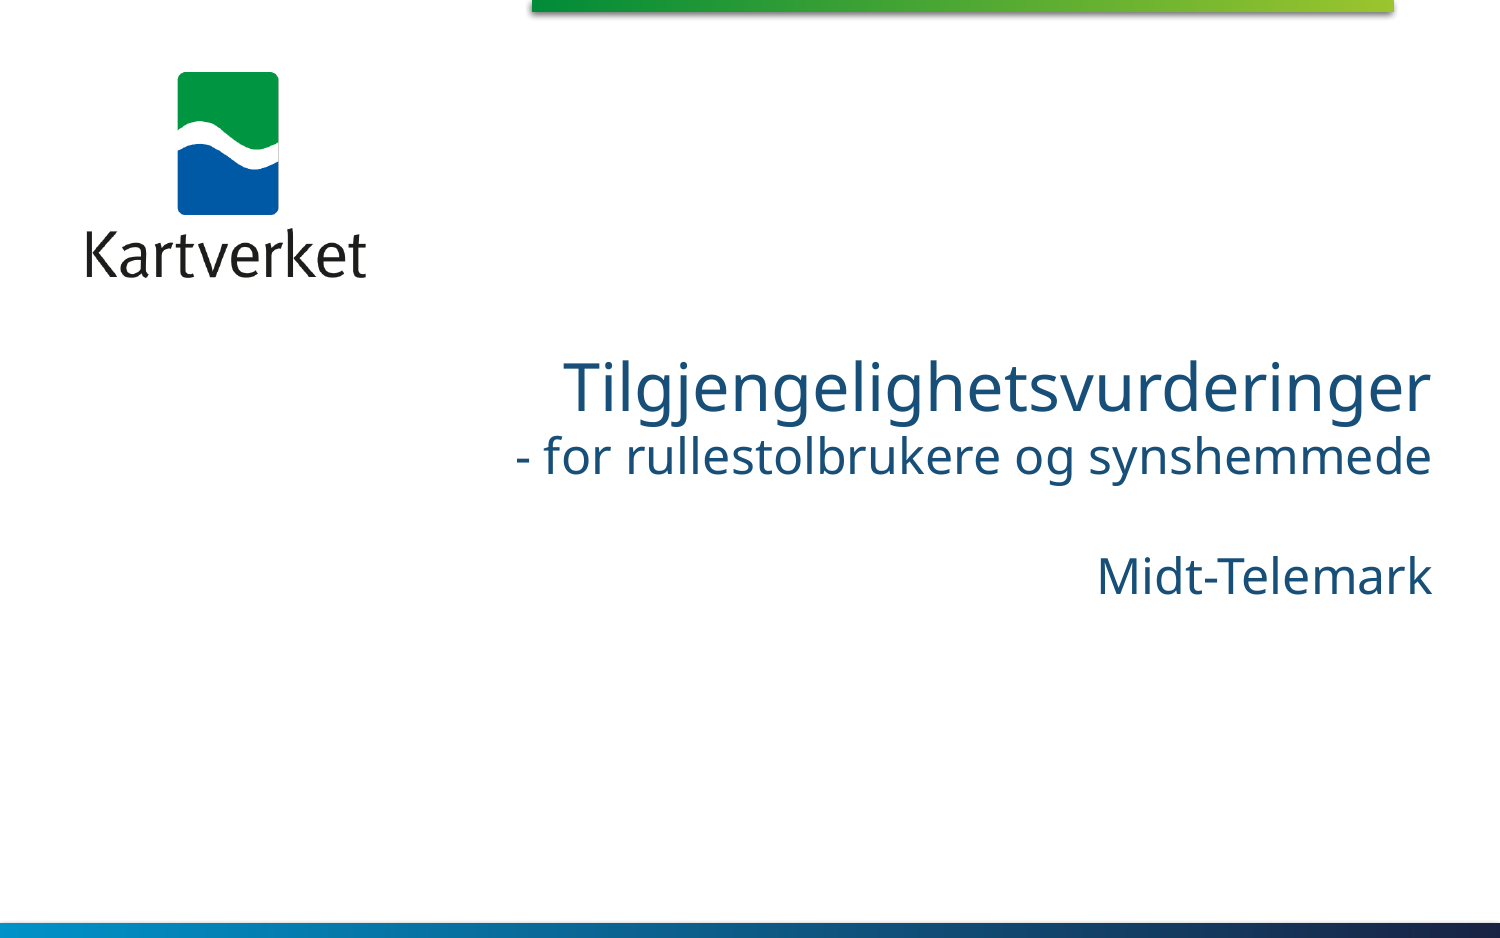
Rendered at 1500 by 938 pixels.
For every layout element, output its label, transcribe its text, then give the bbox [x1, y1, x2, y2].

text_box Tilgjengelighetsvurderinger - for rullestolbrukere og synshemmede Midt-Telemark [66, 337, 1449, 613]
